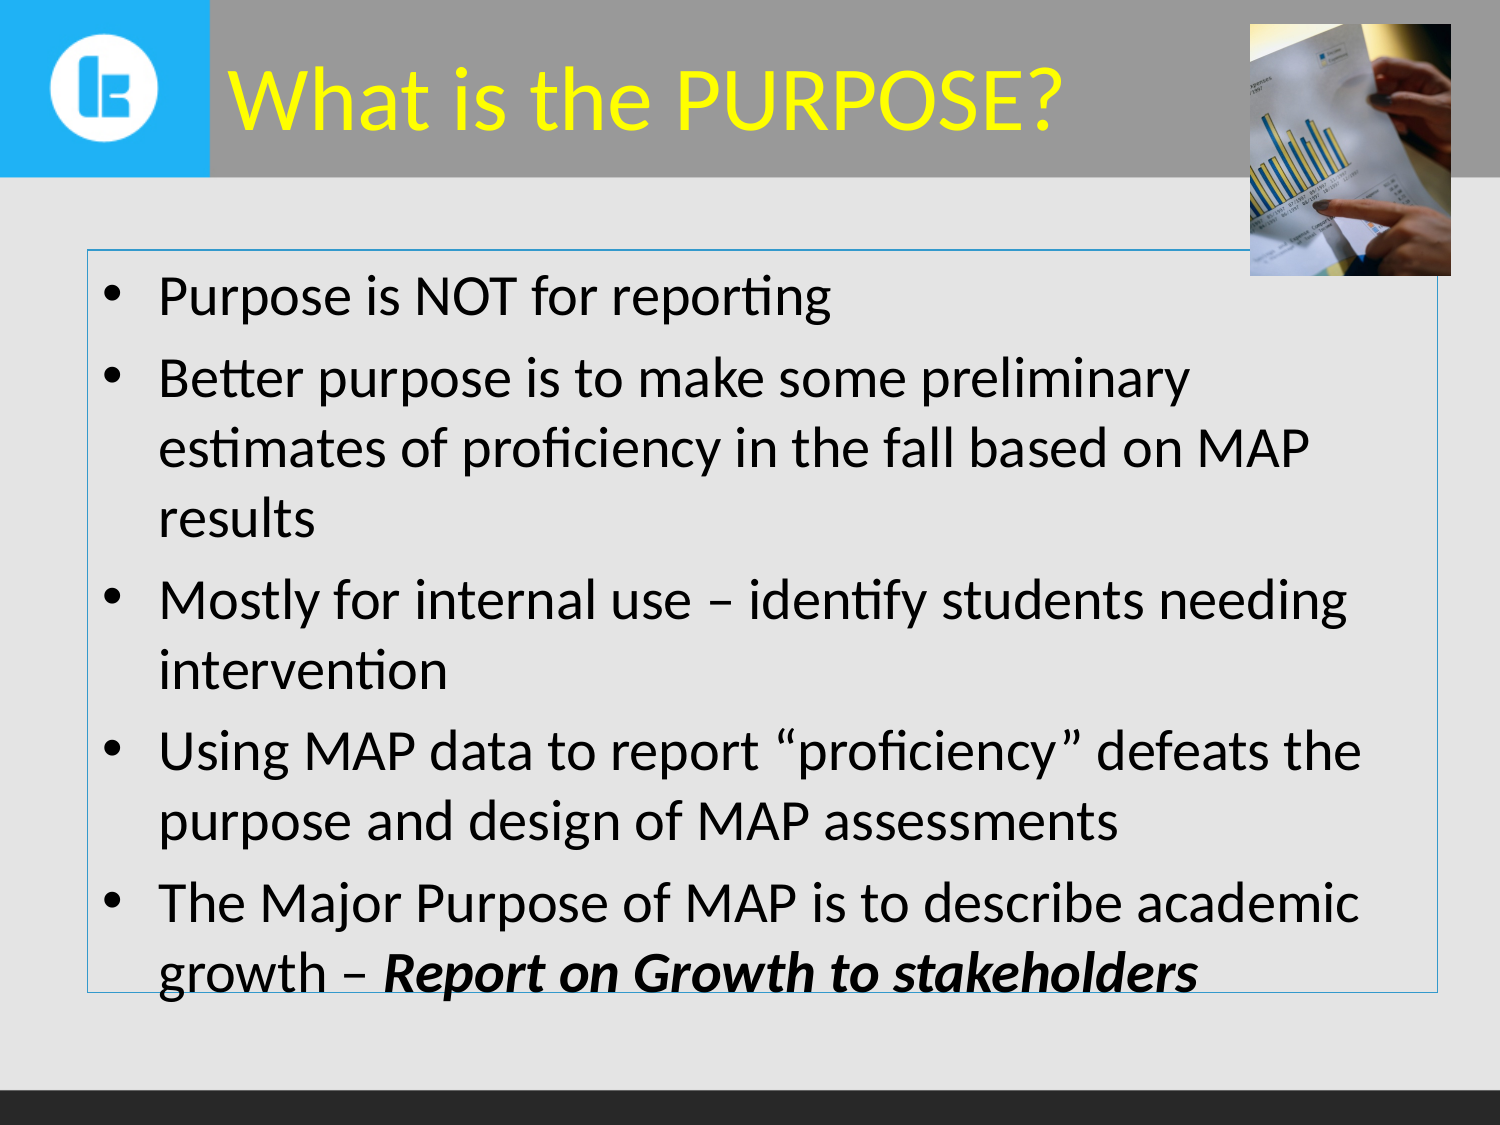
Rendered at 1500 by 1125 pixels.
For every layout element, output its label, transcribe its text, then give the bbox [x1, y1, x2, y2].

picture [0, 0, 1500, 1125]
list Purpose is NOT for reporting Better purpose is to make some preliminary estimates of proficiency in the fall based on MAP results Mostly for internal use – identify students needing intervention Using MAP data to report “proficiency” defeats the purpose and design of MAP assessments The Major Purpose of MAP is to describe academic growth – Report on Growth to stakeholders [87, 249, 1438, 993]
title What is the PURPOSE? [212, 0, 1438, 188]
